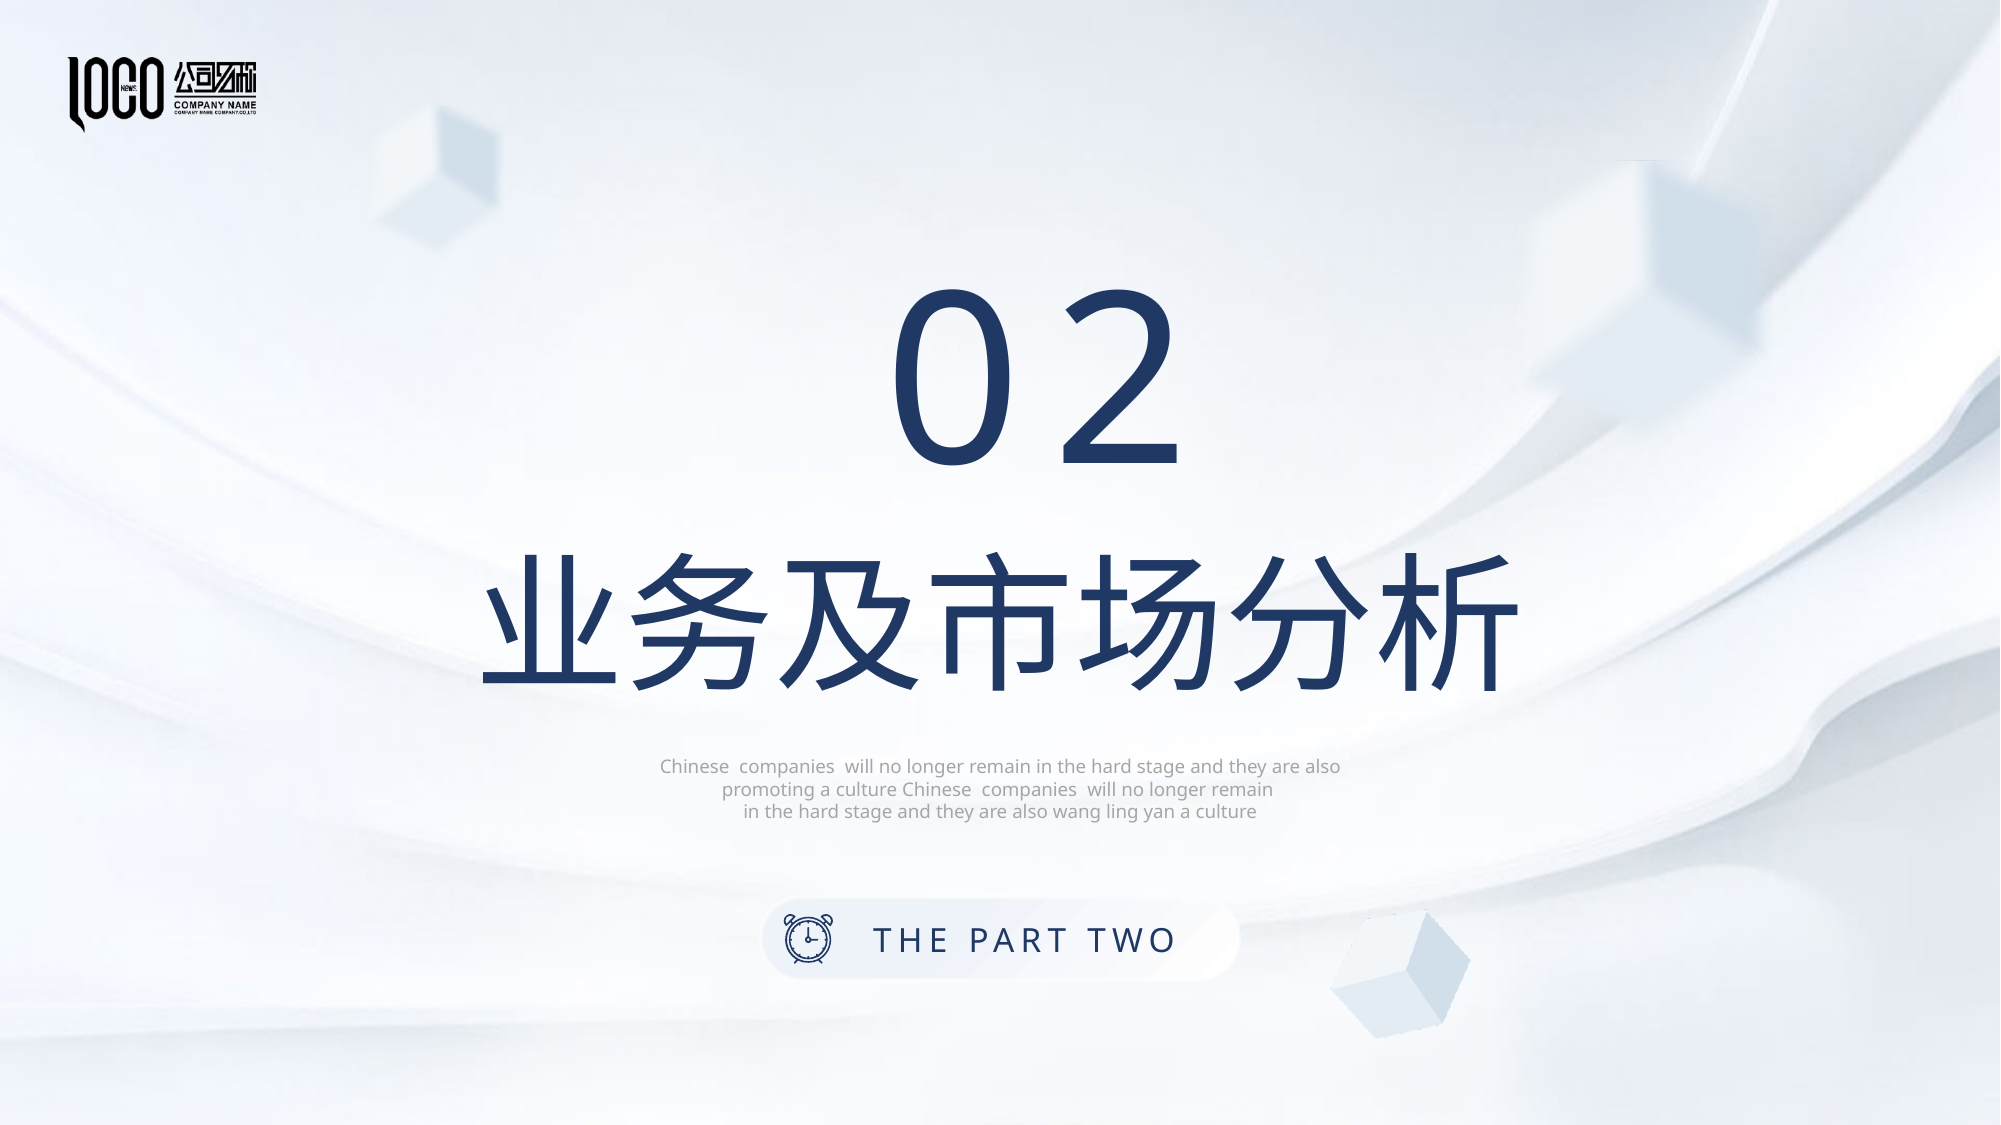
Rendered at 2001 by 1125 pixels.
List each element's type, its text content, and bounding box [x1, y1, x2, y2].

picture [0, 0, 2000, 1125]
text_box 业务及市场分析 [320, 522, 1680, 717]
text_box [783, 914, 833, 964]
text_box Chinese companies will no longer remain in the hard stage and they are also promoting a culture Chinese companies will no longer remain in the hard stage and they are also wang ling yan a culture [624, 747, 1375, 830]
text_box 02 [763, 216, 1237, 519]
text_box [760, 896, 1240, 981]
text_box THE PART TWO [866, 916, 1183, 964]
